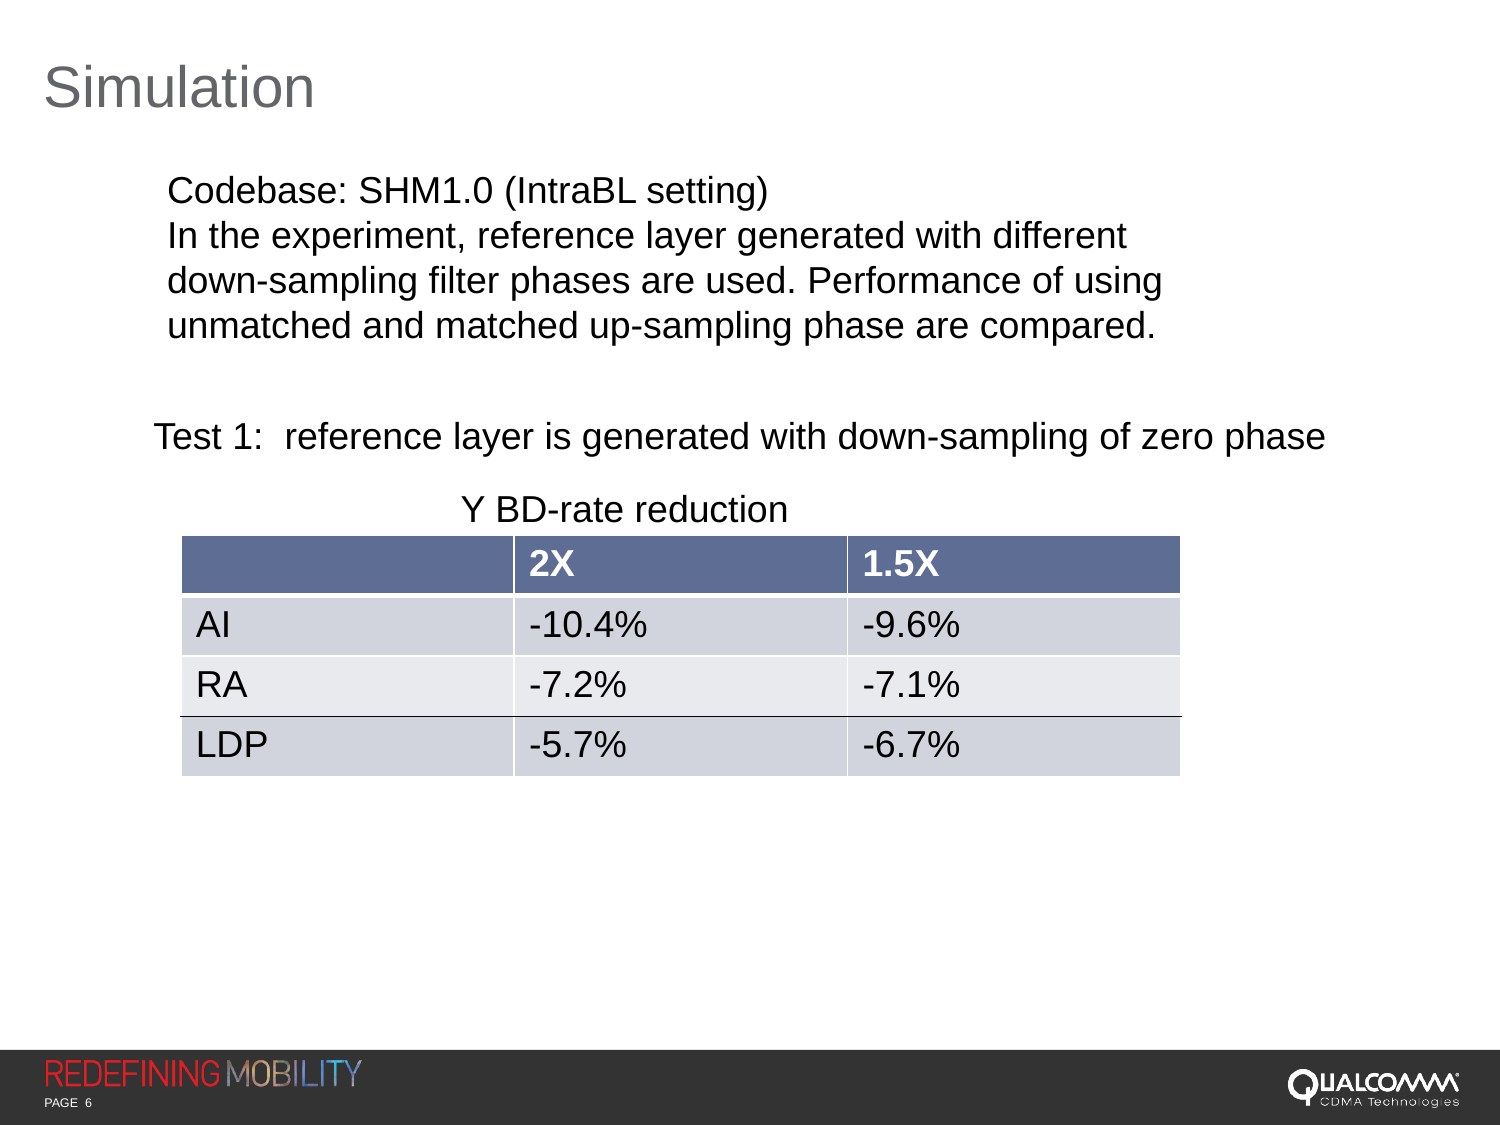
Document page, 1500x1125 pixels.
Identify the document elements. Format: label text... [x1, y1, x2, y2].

text_box Test 1: reference layer is generated with down-sampling of zero phase [138, 404, 1342, 465]
table_header [182, 536, 513, 593]
table_cell -6.7% [848, 717, 1180, 776]
table_cell AI [182, 598, 513, 655]
title Simulation [28, 44, 1462, 138]
table_header 1.5X [848, 536, 1180, 593]
table_cell -9.6% [848, 598, 1180, 655]
picture [30, 1048, 372, 1099]
text_box Y BD-rate reduction [445, 477, 888, 538]
table_cell -10.4% [515, 598, 847, 655]
table_cell -7.2% [515, 657, 847, 716]
table_cell -5.7% [515, 717, 847, 776]
picture [1278, 1058, 1478, 1114]
table_cell -7.1% [848, 657, 1180, 716]
table_cell LDP [182, 717, 513, 776]
table_cell RA [182, 657, 513, 716]
text_box Codebase: SHM1.0 (IntraBL setting) In the experiment, reference layer generated with different down-sampling filter phases are used. Performance of using unmatched and matched up-sampling phase are compared. [152, 159, 1181, 354]
table_header 2X [515, 538, 847, 593]
